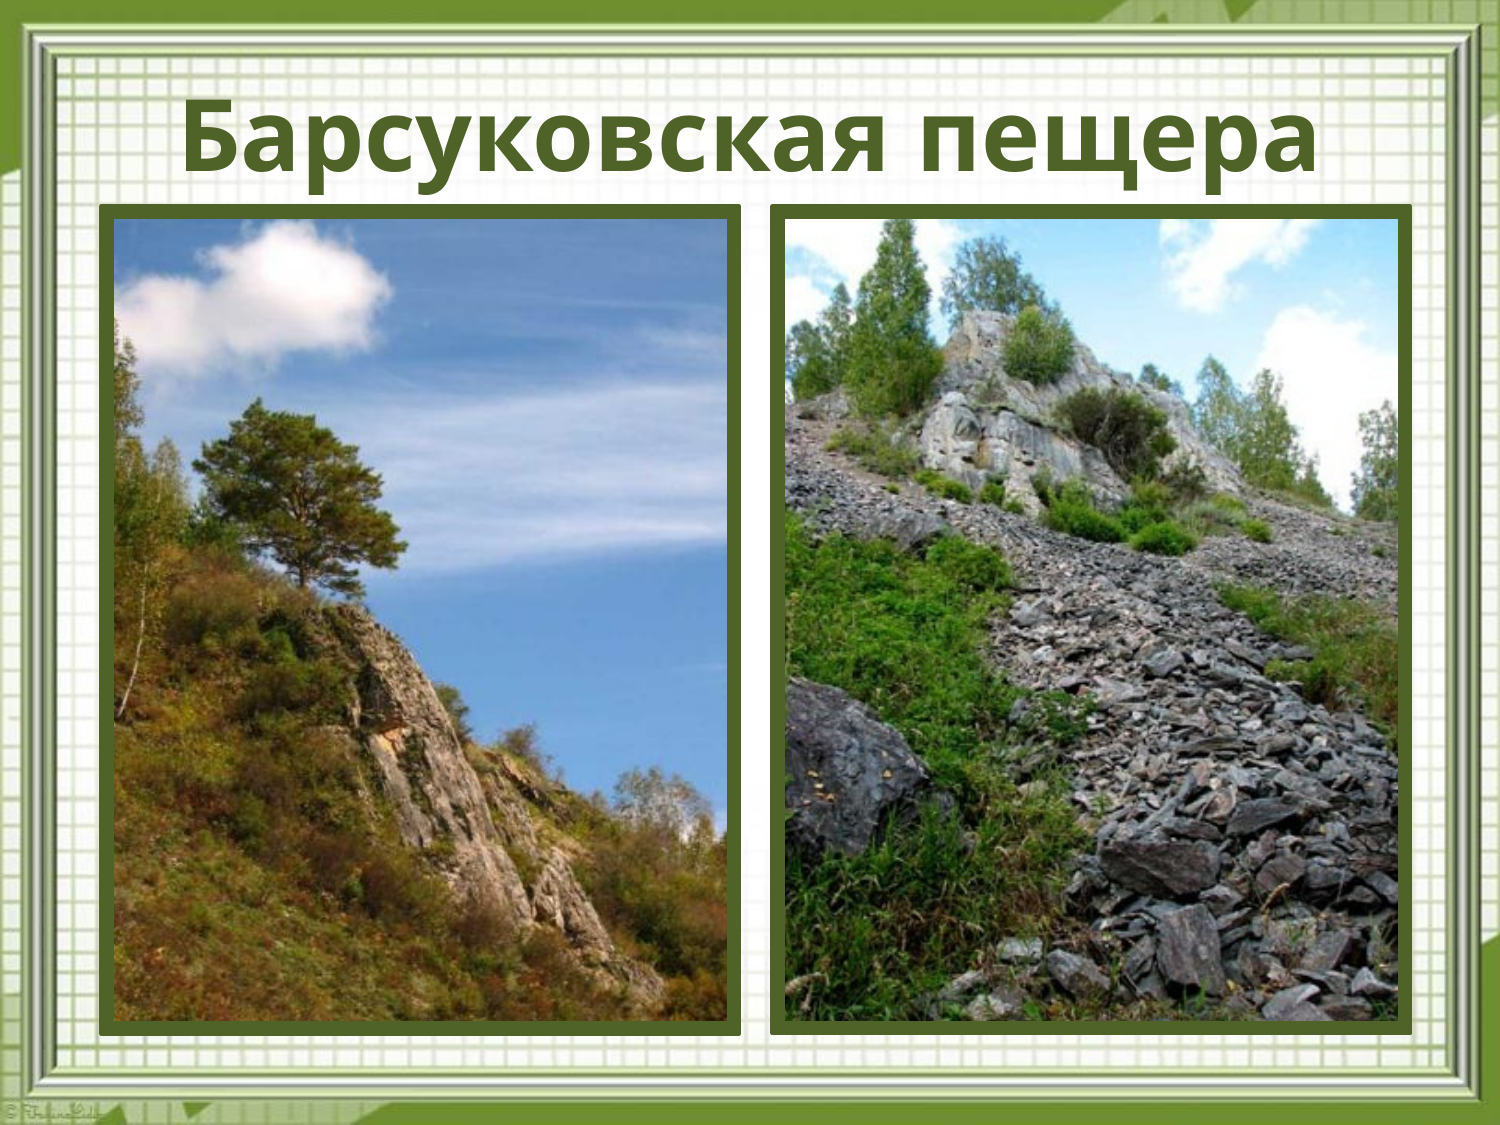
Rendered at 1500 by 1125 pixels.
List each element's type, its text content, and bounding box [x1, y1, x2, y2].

text_box [99, 204, 741, 1036]
text_box [1398, 204, 1412, 1035]
title Барсуковская пещера [75, 78, 1425, 185]
picture [0, 0, 1500, 1125]
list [109, 206, 732, 1036]
text_box [770, 204, 781, 1035]
